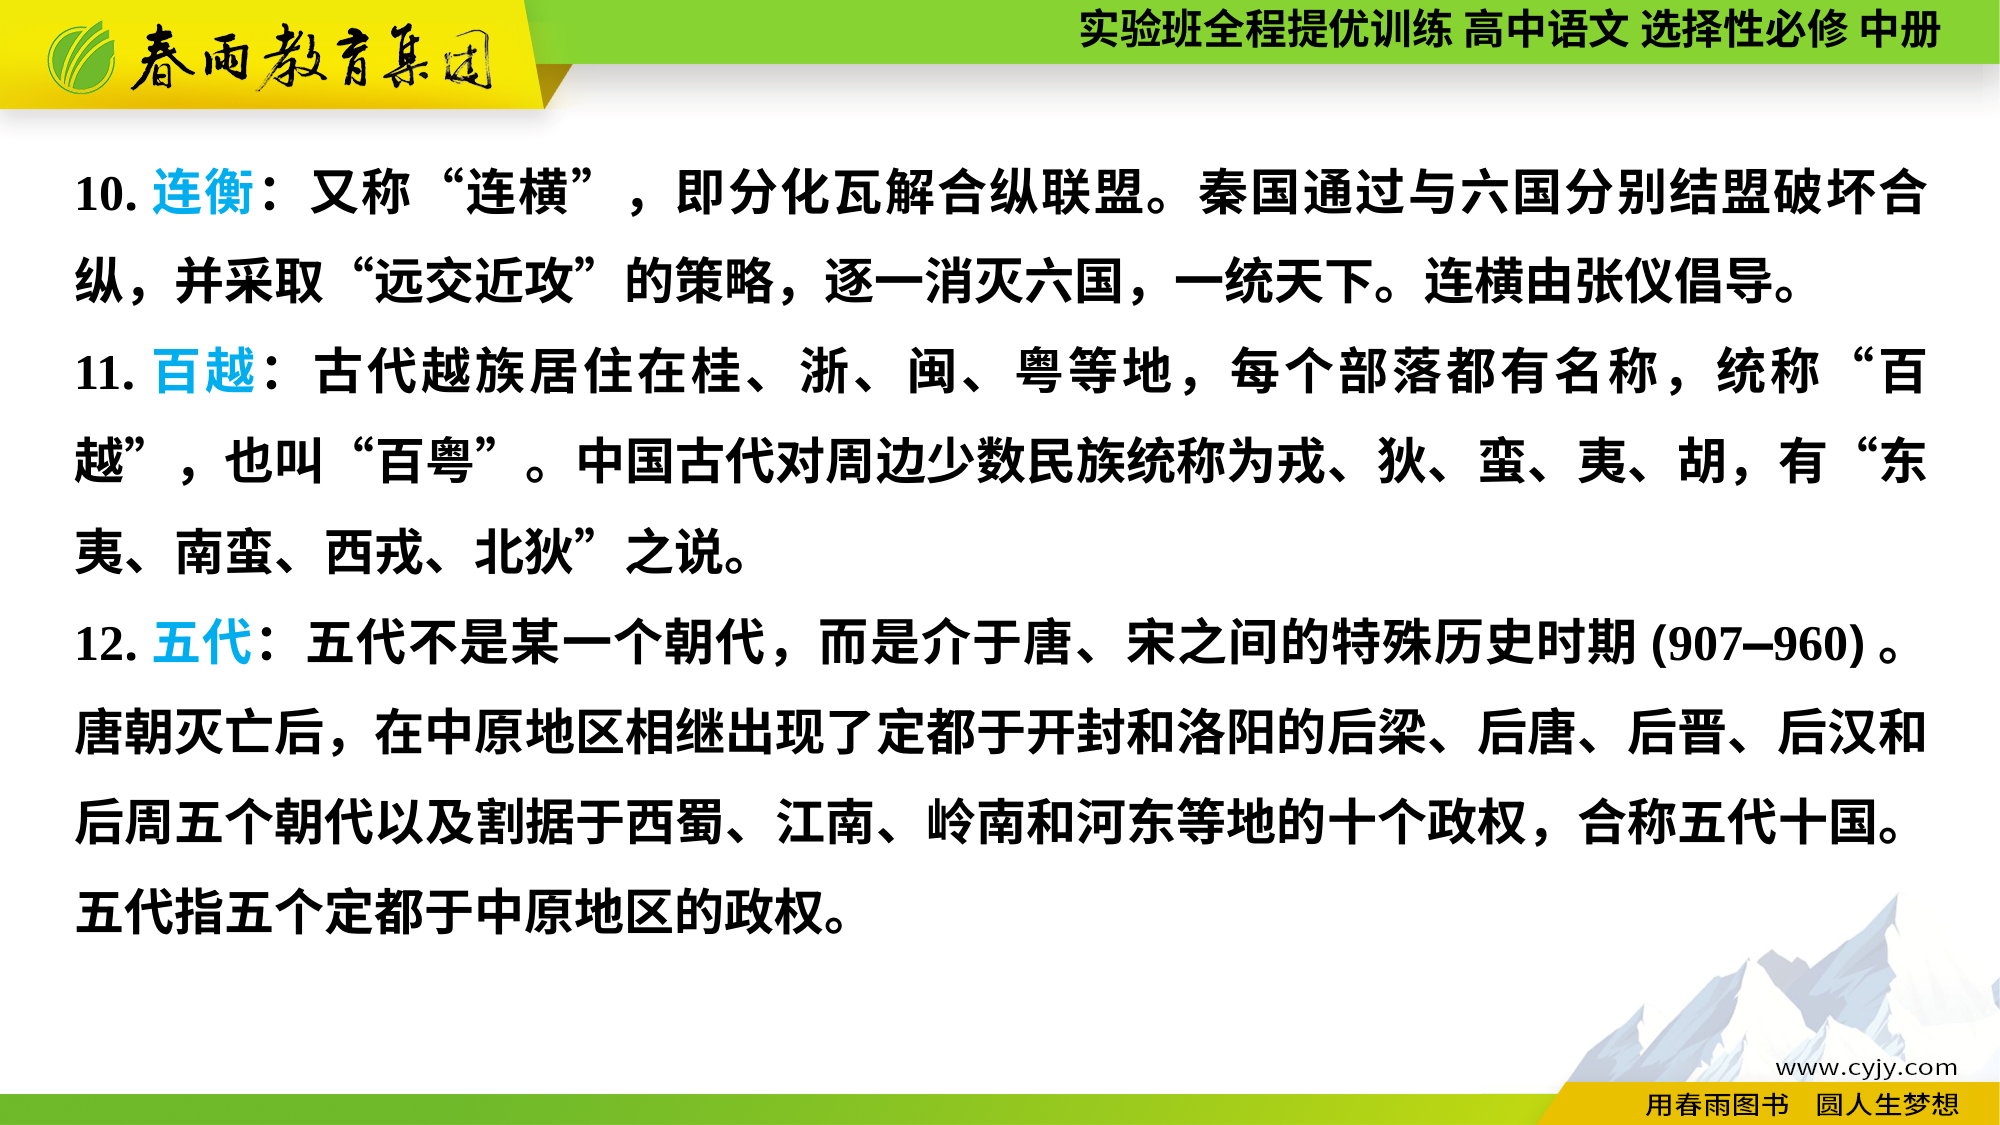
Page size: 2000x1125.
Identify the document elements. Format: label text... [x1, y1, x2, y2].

list 10.连衡：又称“连横”，即分化瓦解合纵联盟。秦国通过与六国分别结盟破坏合纵，并采取“远交近攻”的策略，逐一消灭六国，一统天下。连横由张仪倡导。 11.百越：古代越族居住在桂、浙、闽、粤等地，每个部落都有名称，统称“百越”，也叫“百粤”。中国古代对周边少数民族统称为戎、狄、蛮、夷、胡，有“东夷、南蛮、西戎、北狄”之说。 12.五代：五代不是某一个朝代，而是介于唐、宋之间的特殊历史时期(907—960)。唐朝灭亡后，在中原地区相继出现了定都于开封和洛阳的后梁、后唐、后晋、后汉和后周五个朝代以及割据于西蜀、江南、岭南和河东等地的十个政权，合称五代十国。五代指五个定都于中原地区的政权。 [59, 122, 1944, 944]
picture [0, 0, 2000, 1125]
